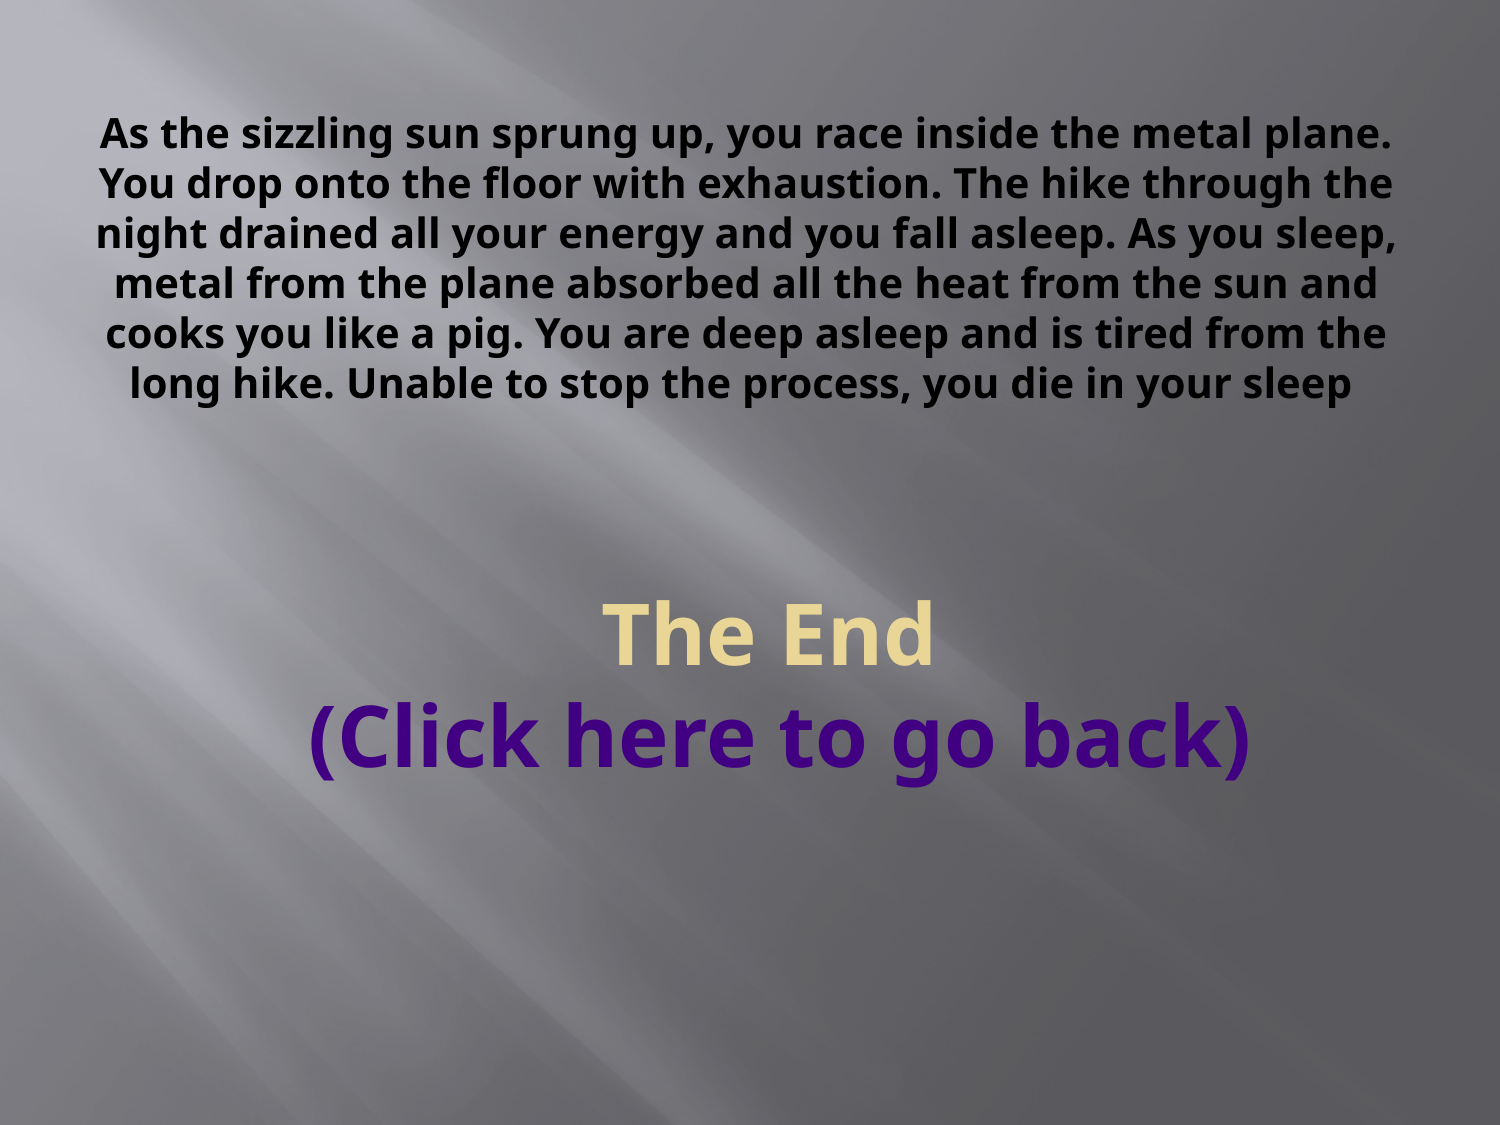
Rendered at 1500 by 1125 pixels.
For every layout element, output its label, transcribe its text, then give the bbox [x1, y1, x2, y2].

text_box The End (Click here to go back) [105, 538, 1456, 839]
title As the sizzling sun sprung up, you race inside the metal plane. You drop onto the floor with exhaustion. The hike through the night drained all your energy and you fall asleep. As you sleep, metal from the plane absorbed all the heat from the sun and cooks you like a pig. You are deep asleep and is tired from the long hike. Unable to stop the process, you die in your sleep [75, 45, 1418, 469]
